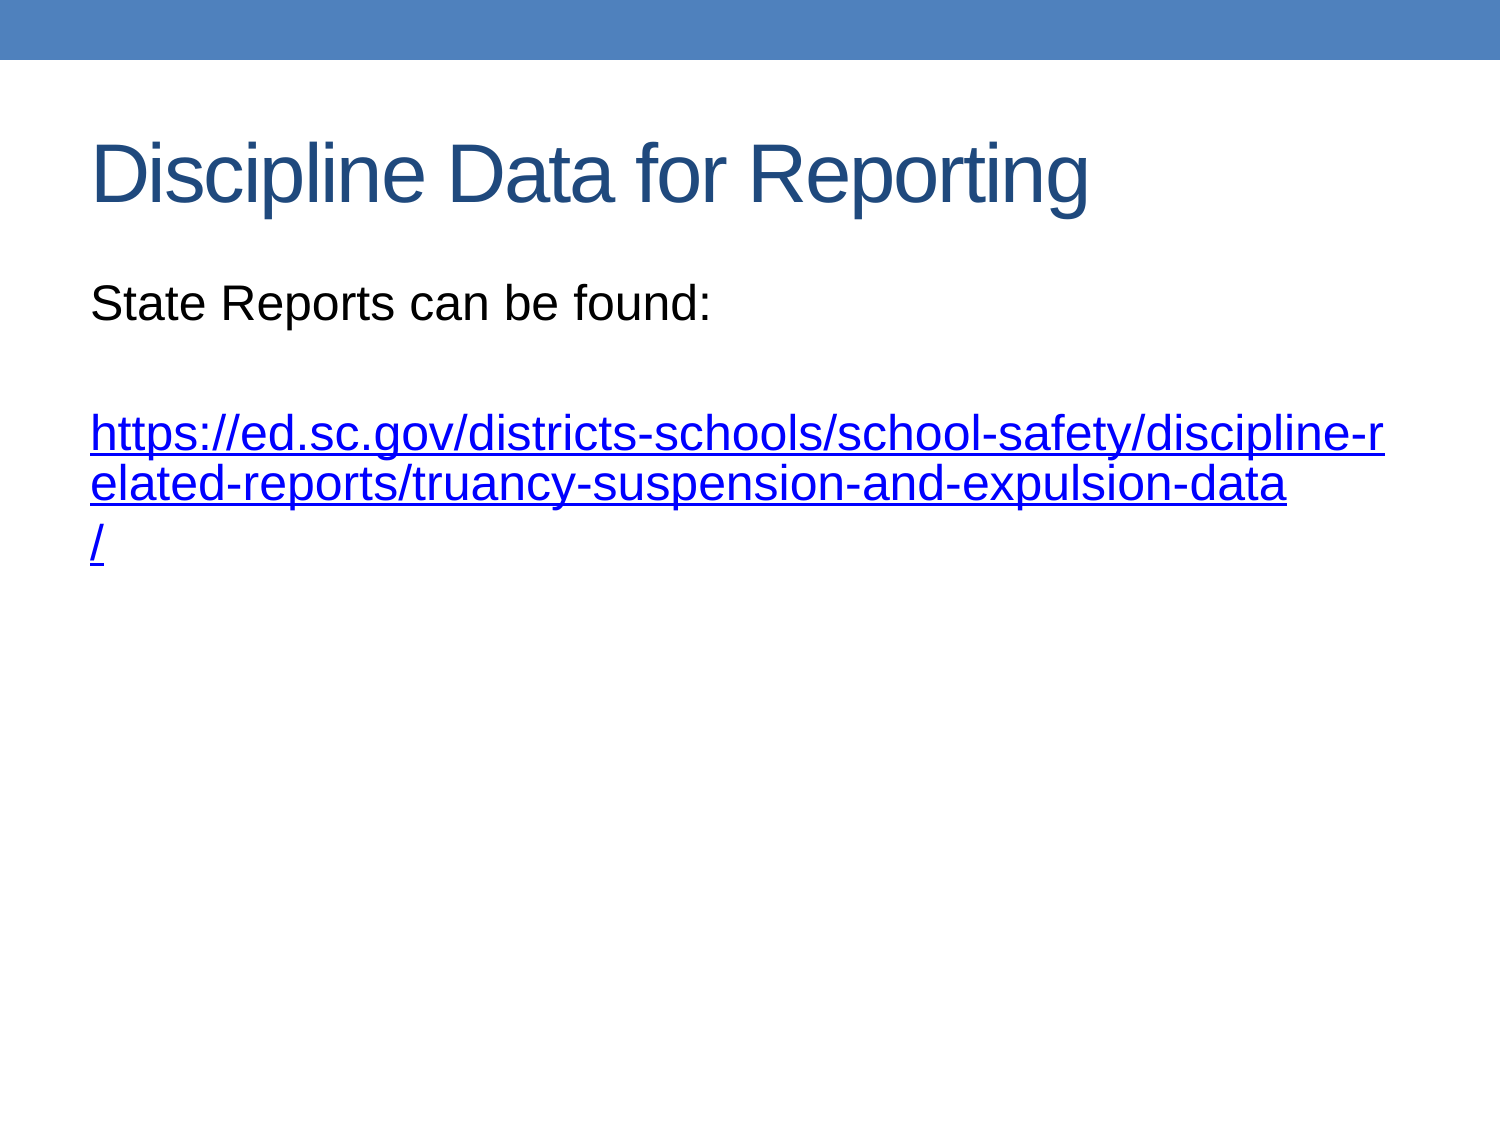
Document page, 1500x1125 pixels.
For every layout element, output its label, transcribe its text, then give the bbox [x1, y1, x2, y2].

title Discipline Data for Reporting [75, 87, 1425, 250]
list State Reports can be found: https://ed.sc.gov/districts-schools/school-safety/discipline-related-reports/truancy-suspension-and-expulsion-data/ [75, 262, 1425, 1063]
